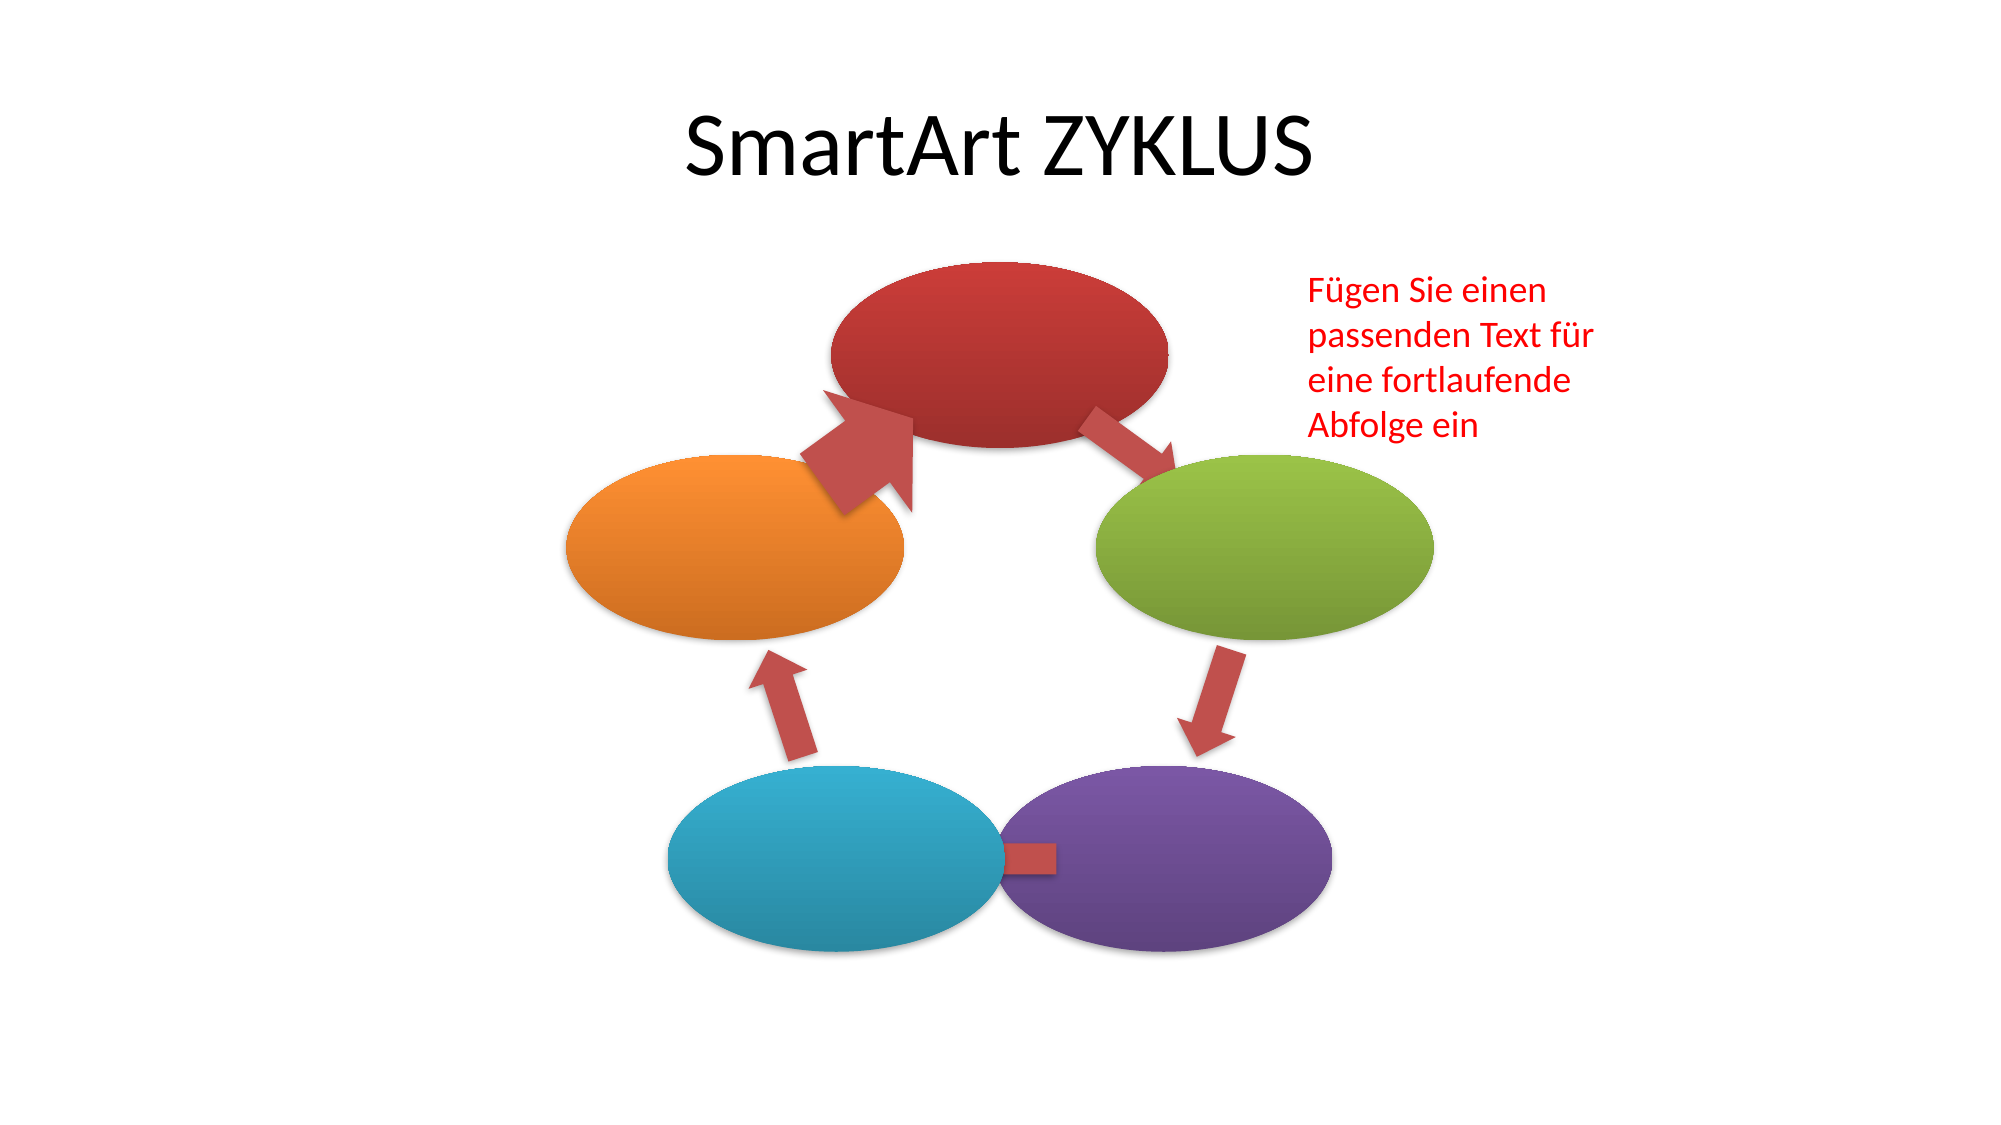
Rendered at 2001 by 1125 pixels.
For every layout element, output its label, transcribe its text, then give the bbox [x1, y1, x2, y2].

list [324, 262, 1676, 1006]
title SmartArt ZYKLUS [99, 45, 1900, 233]
